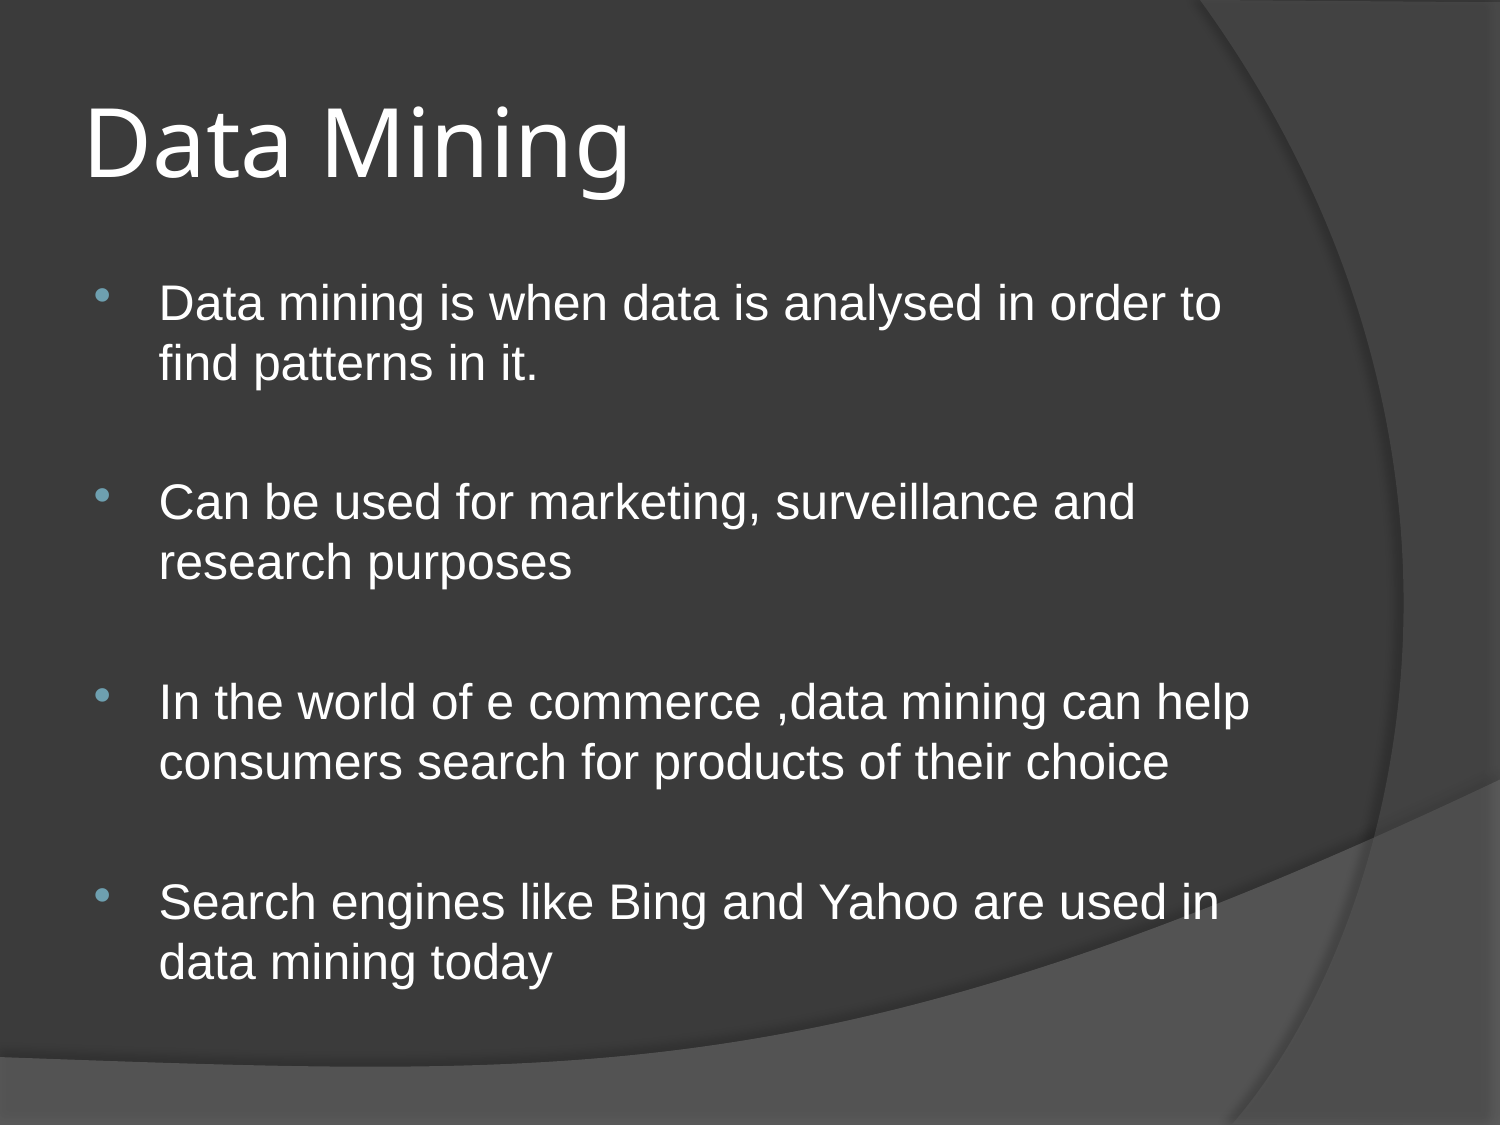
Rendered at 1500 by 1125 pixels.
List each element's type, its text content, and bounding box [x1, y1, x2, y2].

title Data Mining [75, 45, 1300, 233]
list Data mining is when data is analysed in order to find patterns in it. Can be used for marketing, surveillance and research purposes In the world of e commerce ,data mining can help consumers search for products of their choice Search engines like Bing and Yahoo are used in data mining today [75, 262, 1300, 1005]
